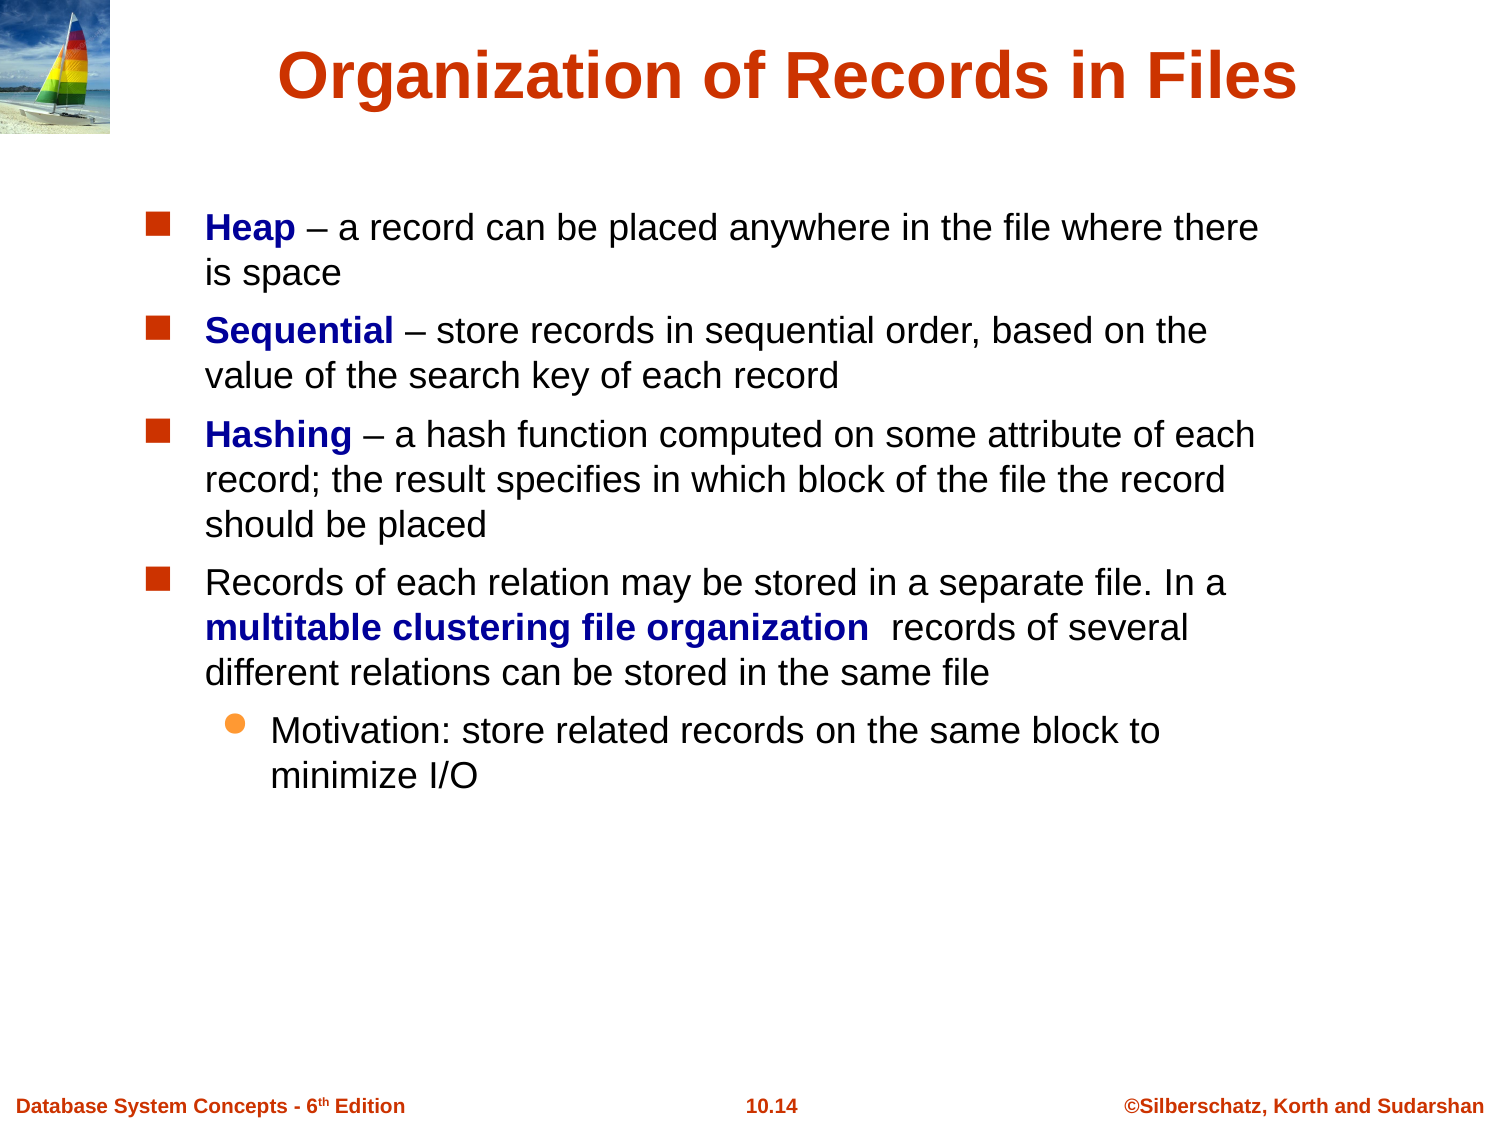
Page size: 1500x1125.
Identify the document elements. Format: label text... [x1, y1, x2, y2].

title Organization of Records in Files [125, 18, 1452, 120]
list Heap – a record can be placed anywhere in the file where there is space Sequential – store records in sequential order, based on the value of the search key of each record Hashing – a hash function computed on some attribute of each record; the result specifies in which block of the file the record should be placed Records of each relation may be stored in a separate file. In a multitable clustering file organization records of several different relations can be stored in the same file Motivation: store related records on the same block to minimize I/O [133, 195, 1279, 979]
picture [0, 0, 110, 134]
